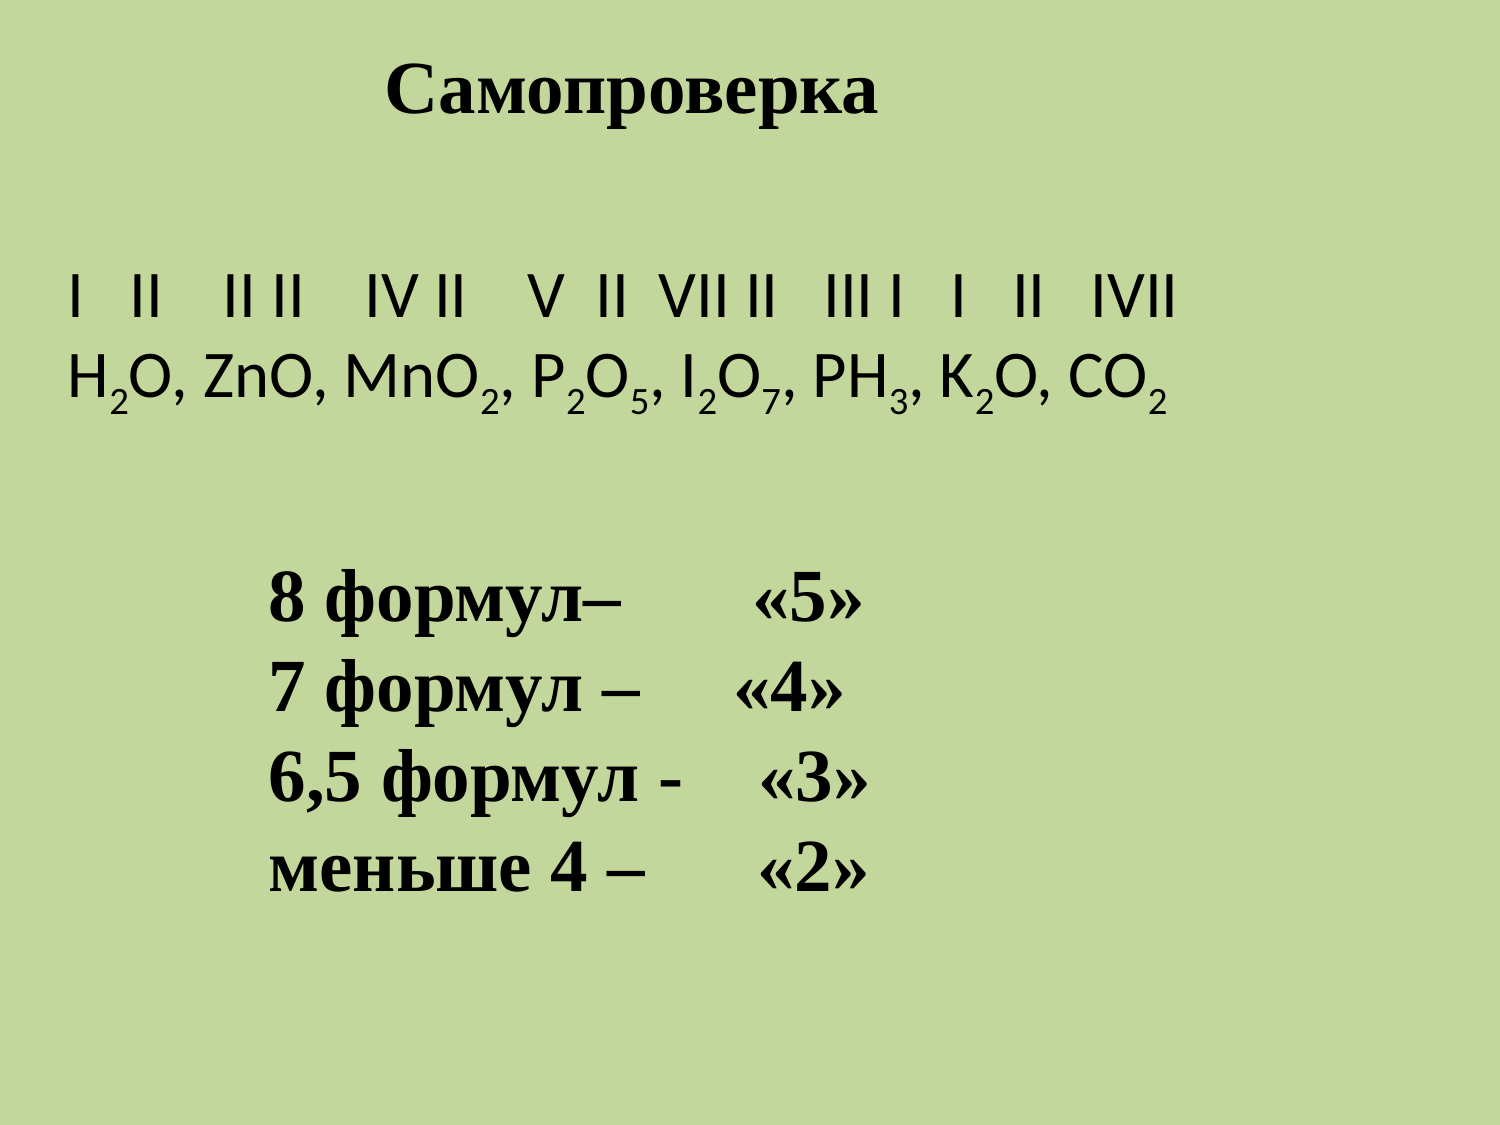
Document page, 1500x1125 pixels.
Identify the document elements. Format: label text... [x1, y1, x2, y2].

text_box 8 формул– «5» 7 формул – «4» 6,5 формул - «3» меньше 4 – «2» [253, 538, 1211, 914]
text_box Самопроверка [348, 30, 916, 136]
text_box I II II II IV II V II VII II III I I II IVII H2O, ZnO, MnO2, P2O5, I2O7, PH3, K2O, CO2 [53, 243, 1376, 510]
